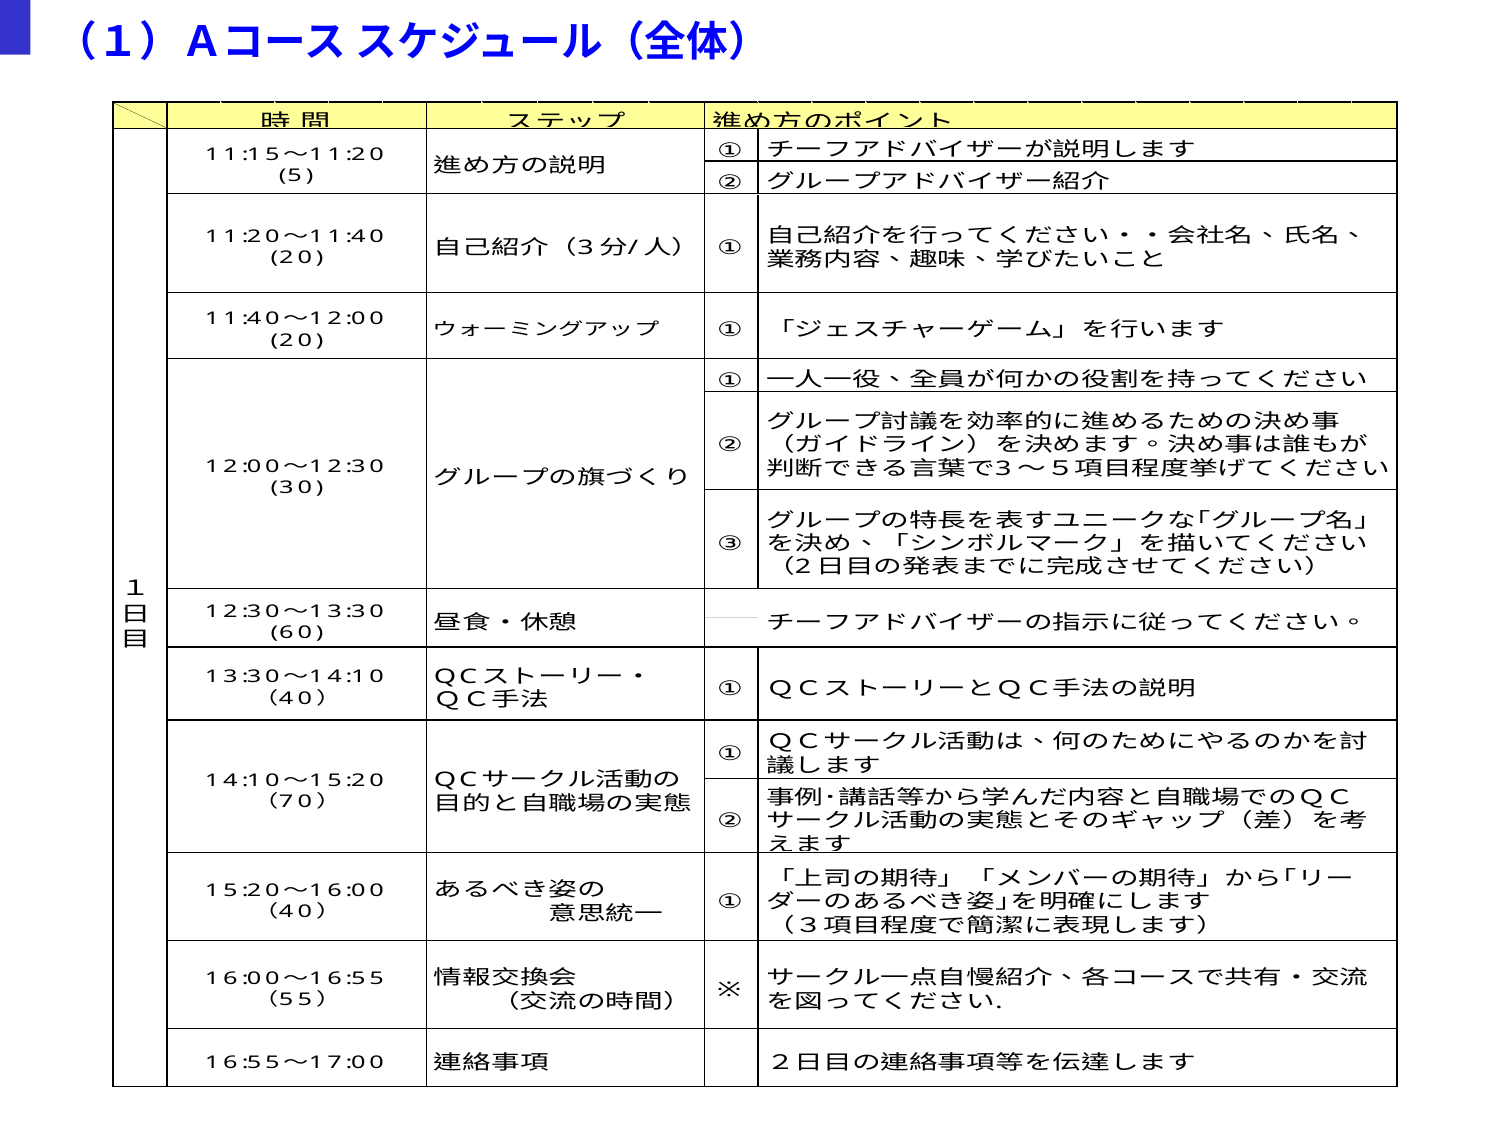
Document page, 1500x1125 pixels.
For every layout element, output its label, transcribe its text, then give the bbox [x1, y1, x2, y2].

text_box [0, 0, 31, 55]
picture [111, 101, 1400, 1089]
text_box （１）Ａコース スケジュール（全体） [41, 7, 1022, 73]
